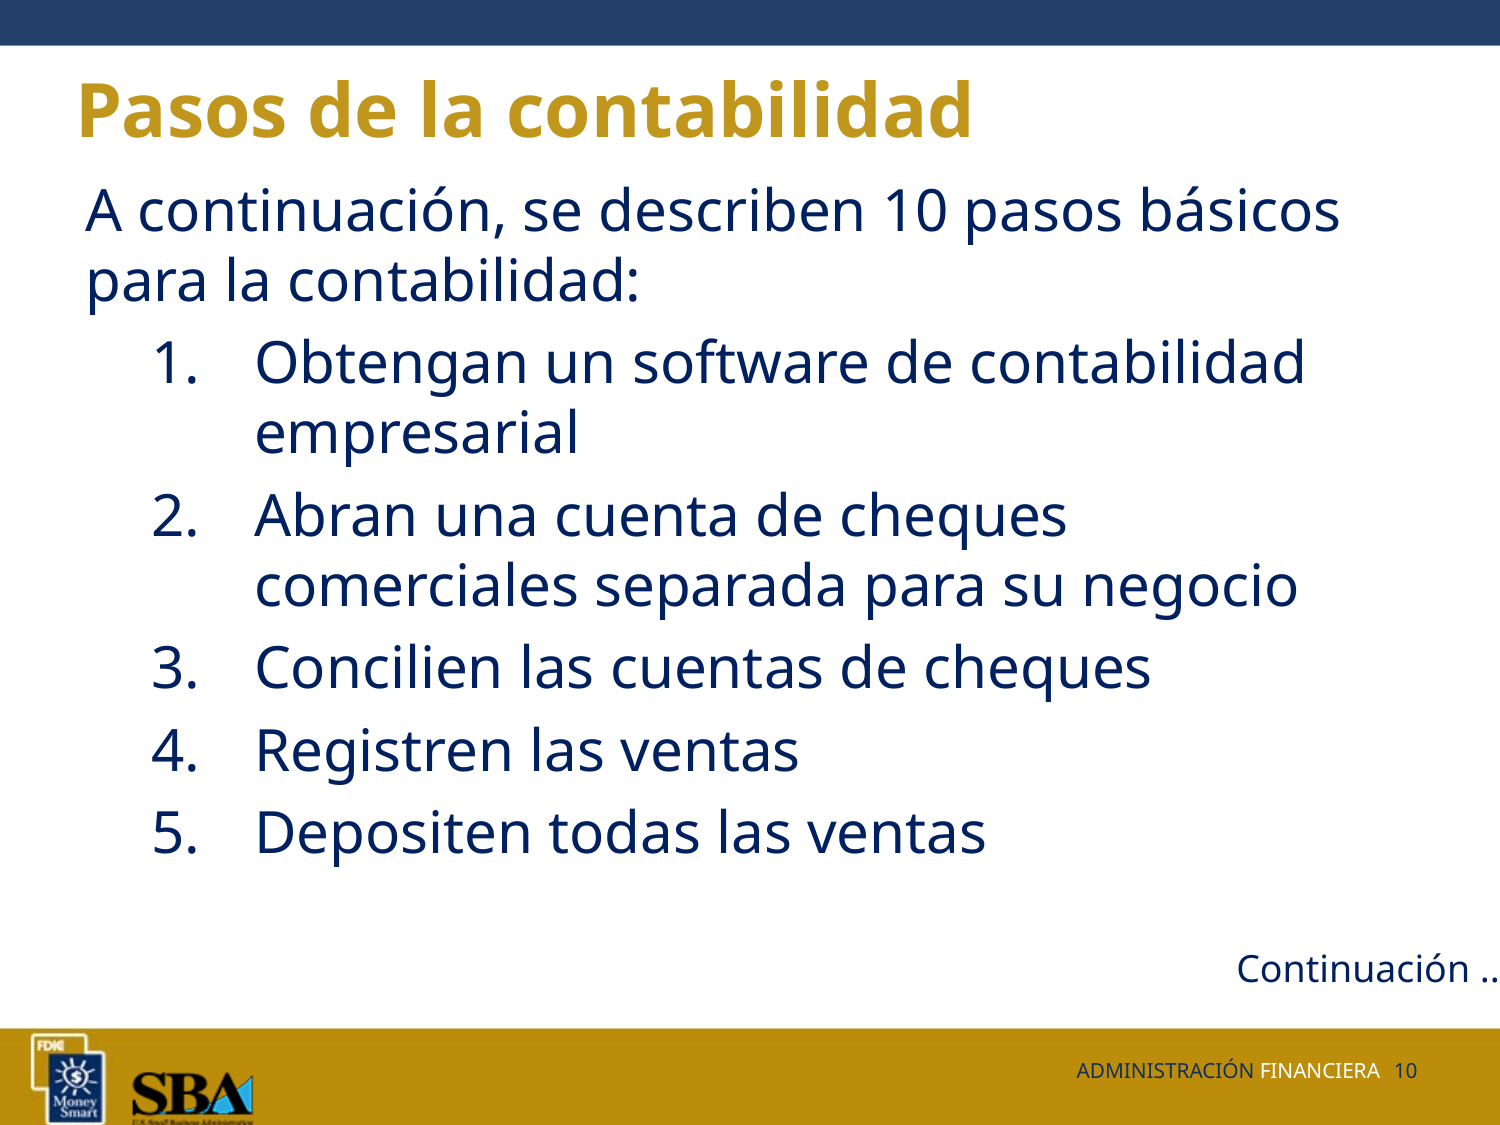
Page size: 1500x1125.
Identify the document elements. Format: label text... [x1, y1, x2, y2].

picture [0, 0, 1500, 1125]
text_box Continuación ... [1228, 937, 1500, 998]
list A continuación, se describen 10 pasos básicos para la contabilidad: Obtengan un software de contabilidad empresarial Abran una cuenta de cheques comerciales separada para su negocio Concilien las cuentas de cheques Registren las ventas Depositen todas las ventas [85, 172, 1406, 890]
title Pasos de la contabilidad [75, 62, 1425, 163]
